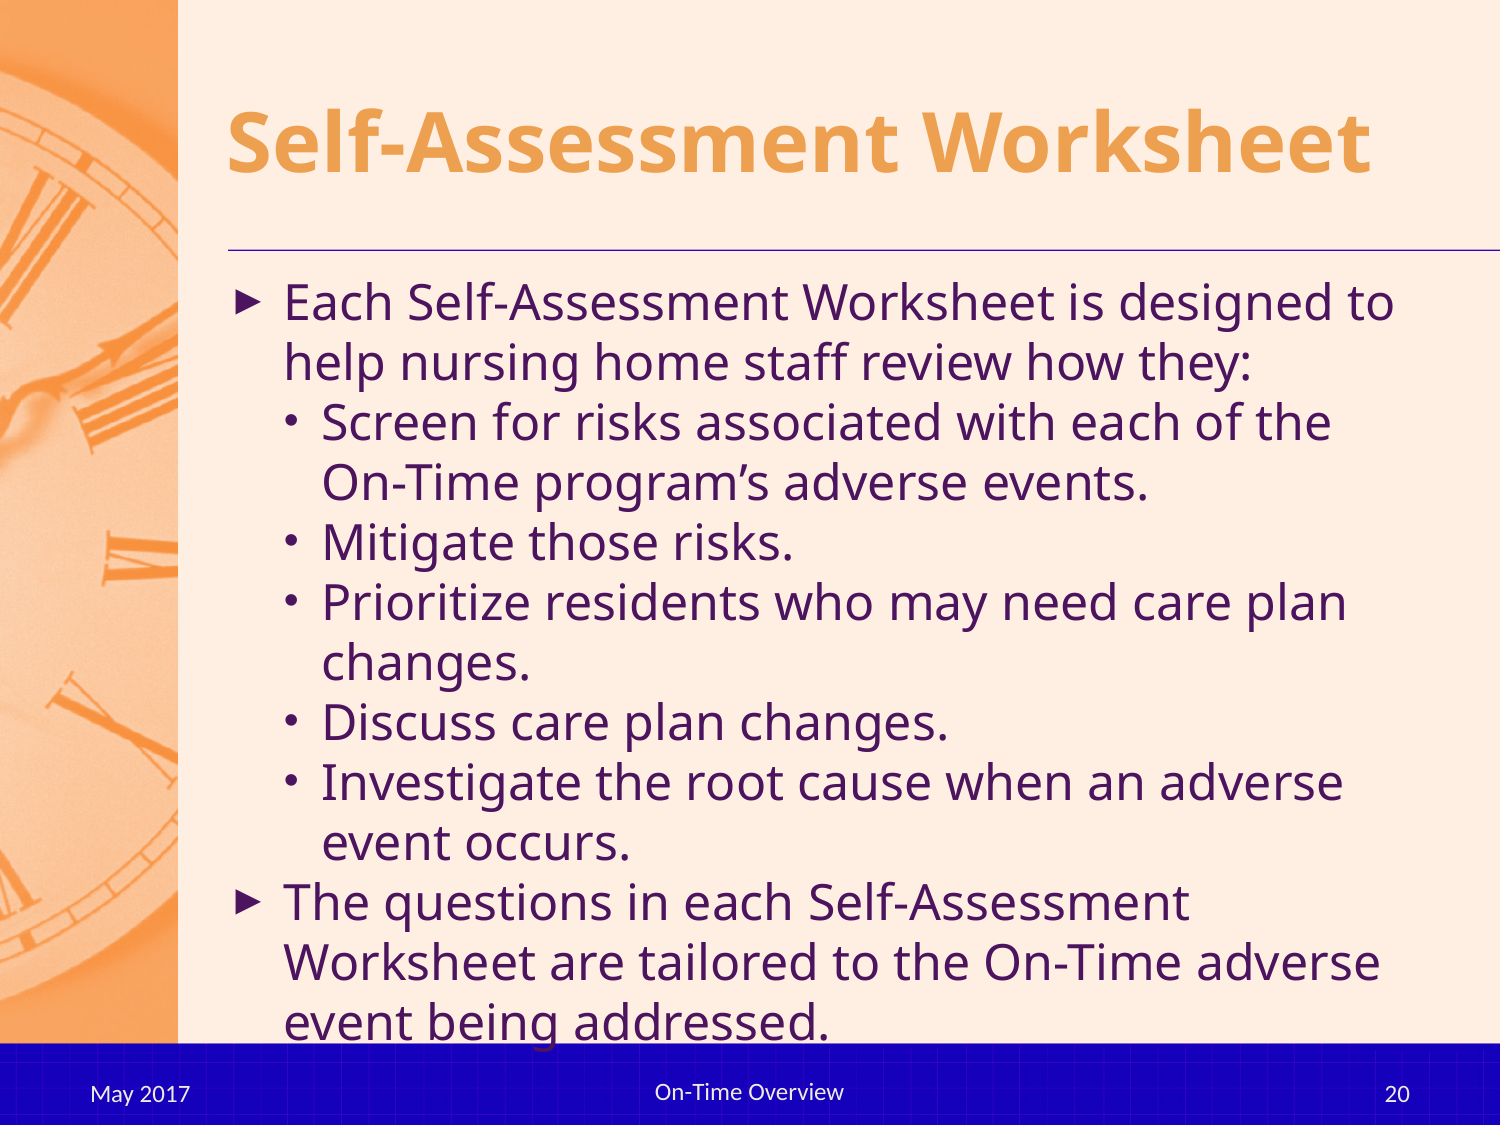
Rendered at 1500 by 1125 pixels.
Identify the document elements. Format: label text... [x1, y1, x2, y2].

list Each Self-Assessment Worksheet is designed to help nursing home staff review how they: Screen for risks associated with each of the On-Time program’s adverse events. Mitigate those risks. Prioritize residents who may need care plan changes. Discuss care plan changes. Investigate the root cause when an adverse event occurs. The questions in each Self-Assessment Worksheet are tailored to the On-Time adverse event being addressed. [212, 262, 1425, 1005]
footer On-Time Overview [512, 1060, 988, 1121]
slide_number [75, 1062, 425, 1122]
slide_number 20 [1074, 1062, 1425, 1122]
picture [0, 0, 1500, 1125]
title Self-Assessment Worksheet [174, 45, 1425, 233]
